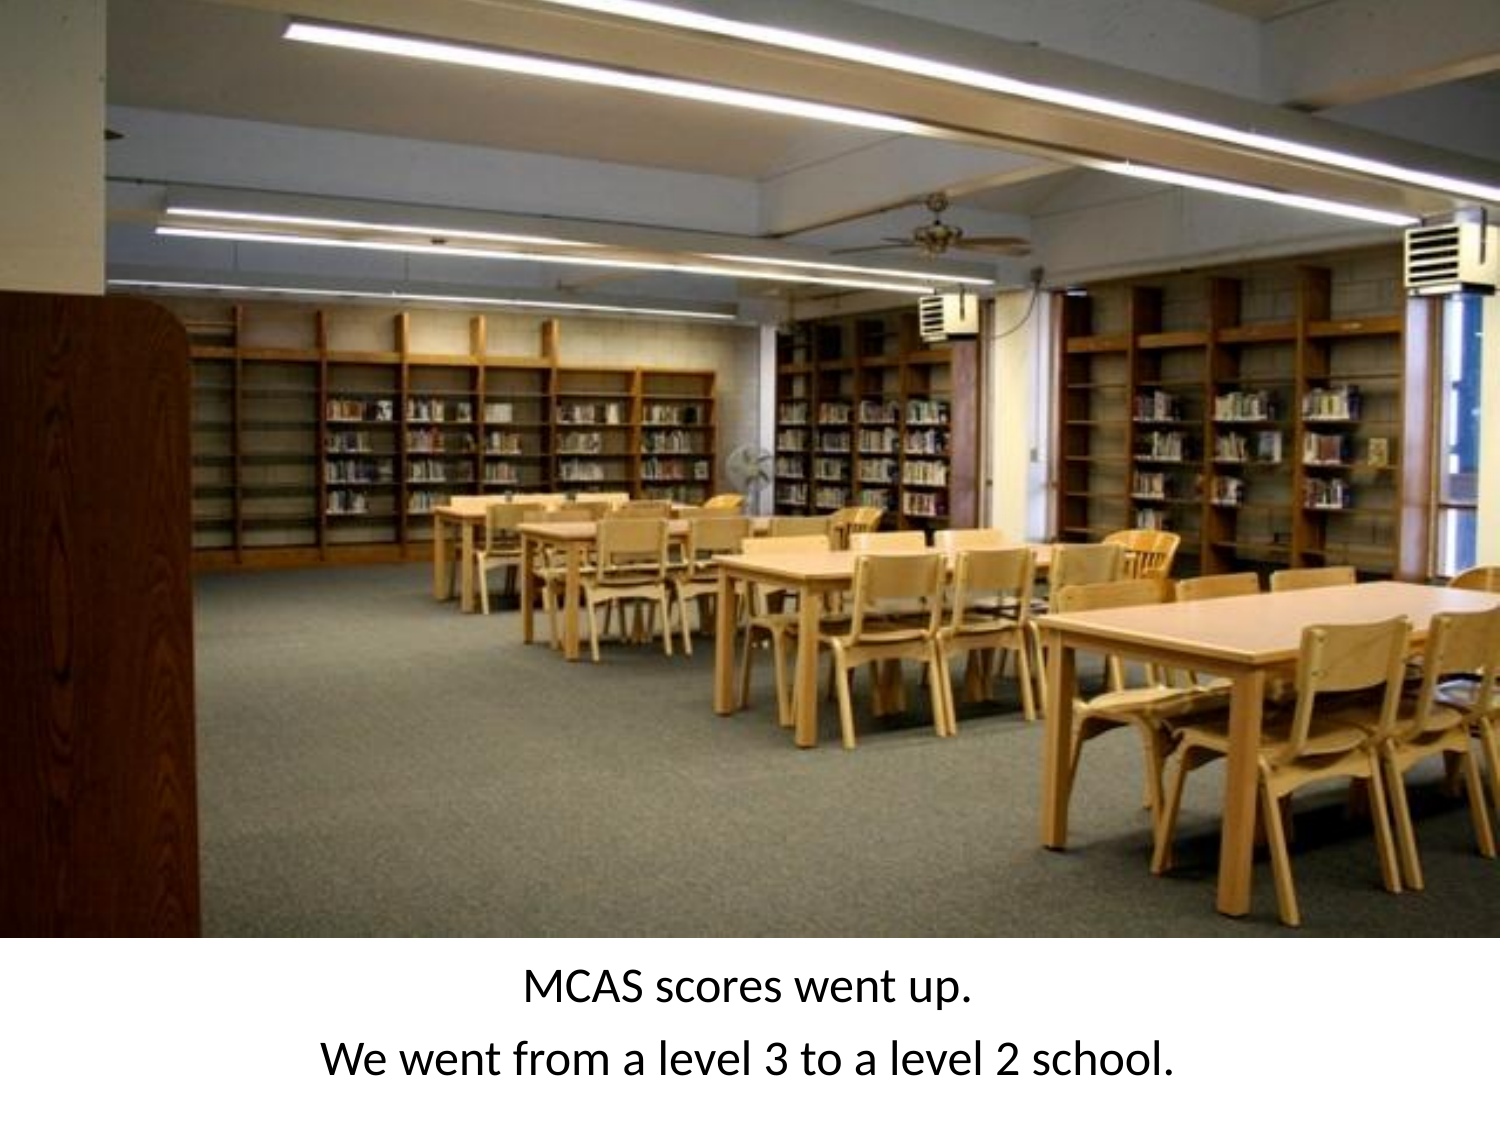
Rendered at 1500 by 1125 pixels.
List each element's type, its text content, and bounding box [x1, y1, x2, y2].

text_box MCAS scores went up. We went from a level 3 to a level 2 school. [3, 937, 1492, 1125]
text_box [0, 0, 1500, 938]
